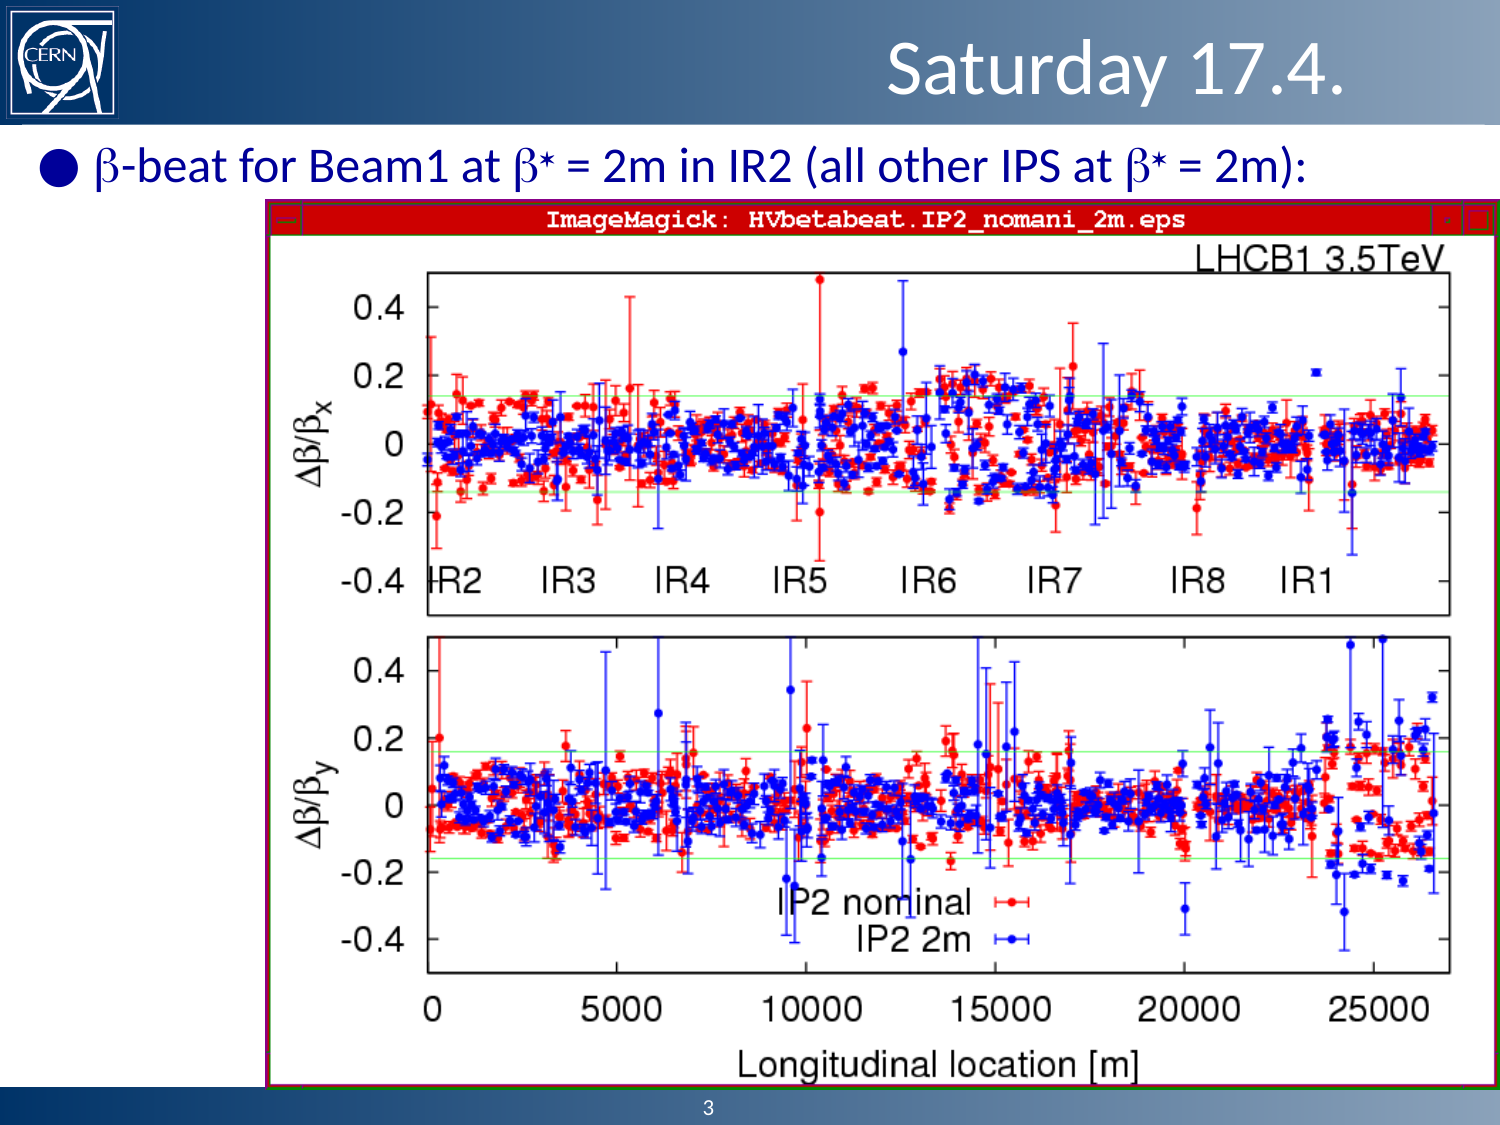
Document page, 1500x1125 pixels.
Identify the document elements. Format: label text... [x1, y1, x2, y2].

picture [6, 6, 119, 119]
slide_number 3 [687, 1099, 876, 1125]
picture [265, 199, 1500, 1090]
list b-beat for Beam1 at b* = 2m in IR2 (all other IPS at b* = 2m): [21, 124, 1485, 1000]
title Saturday 17.4. [124, 0, 1363, 124]
